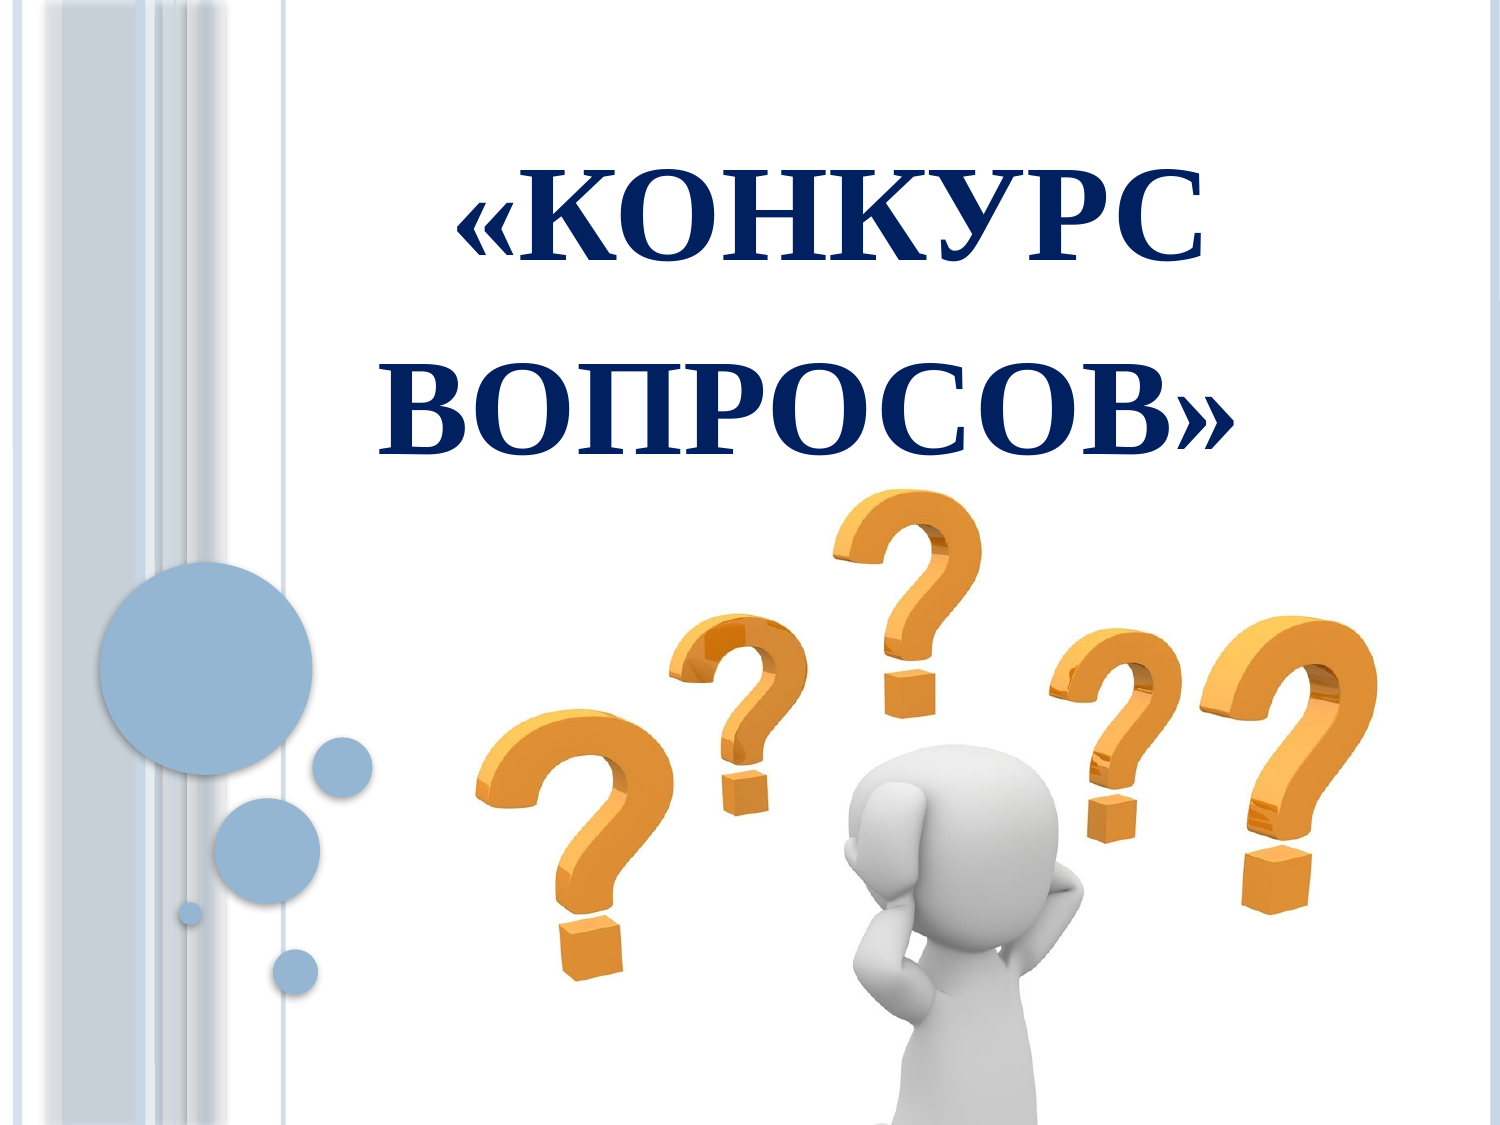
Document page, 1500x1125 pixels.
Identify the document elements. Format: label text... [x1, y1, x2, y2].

title «Конкурс вопросов» [324, 184, 1338, 496]
picture [406, 419, 1466, 1125]
